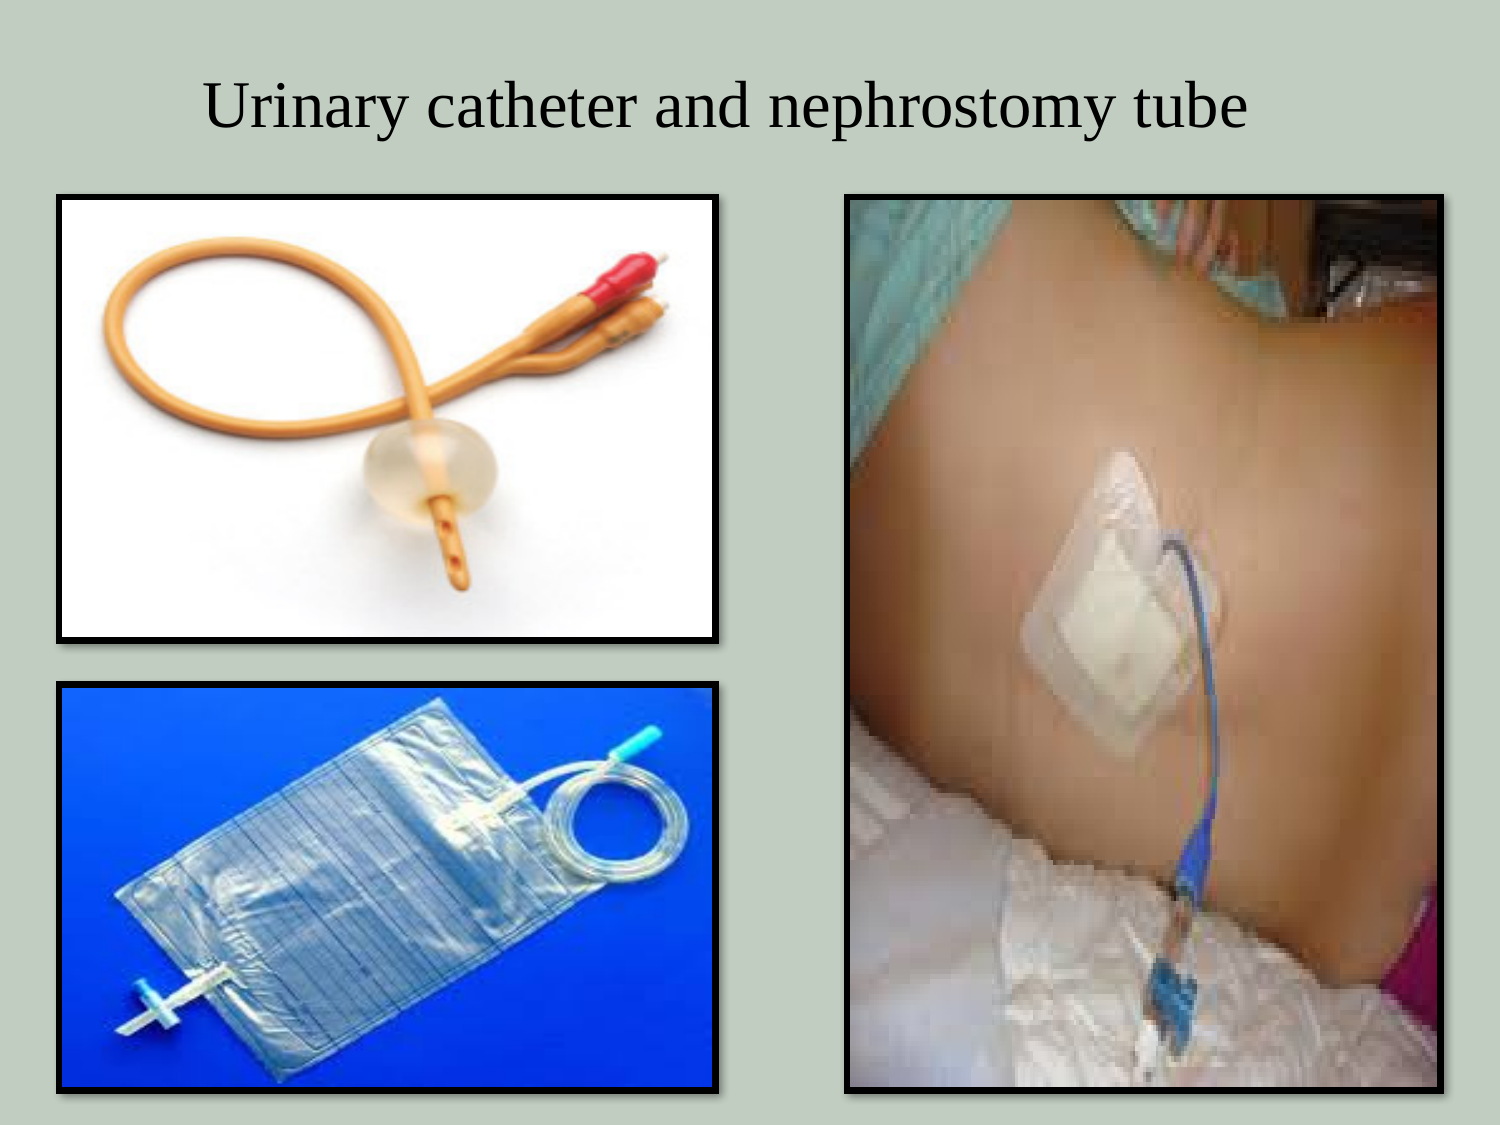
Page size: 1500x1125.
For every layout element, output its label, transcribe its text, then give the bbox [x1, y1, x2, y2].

picture [61, 686, 713, 1088]
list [849, 199, 1438, 1088]
picture [61, 199, 713, 638]
title Urinary catheter and nephrostomy tube [187, 24, 1357, 177]
